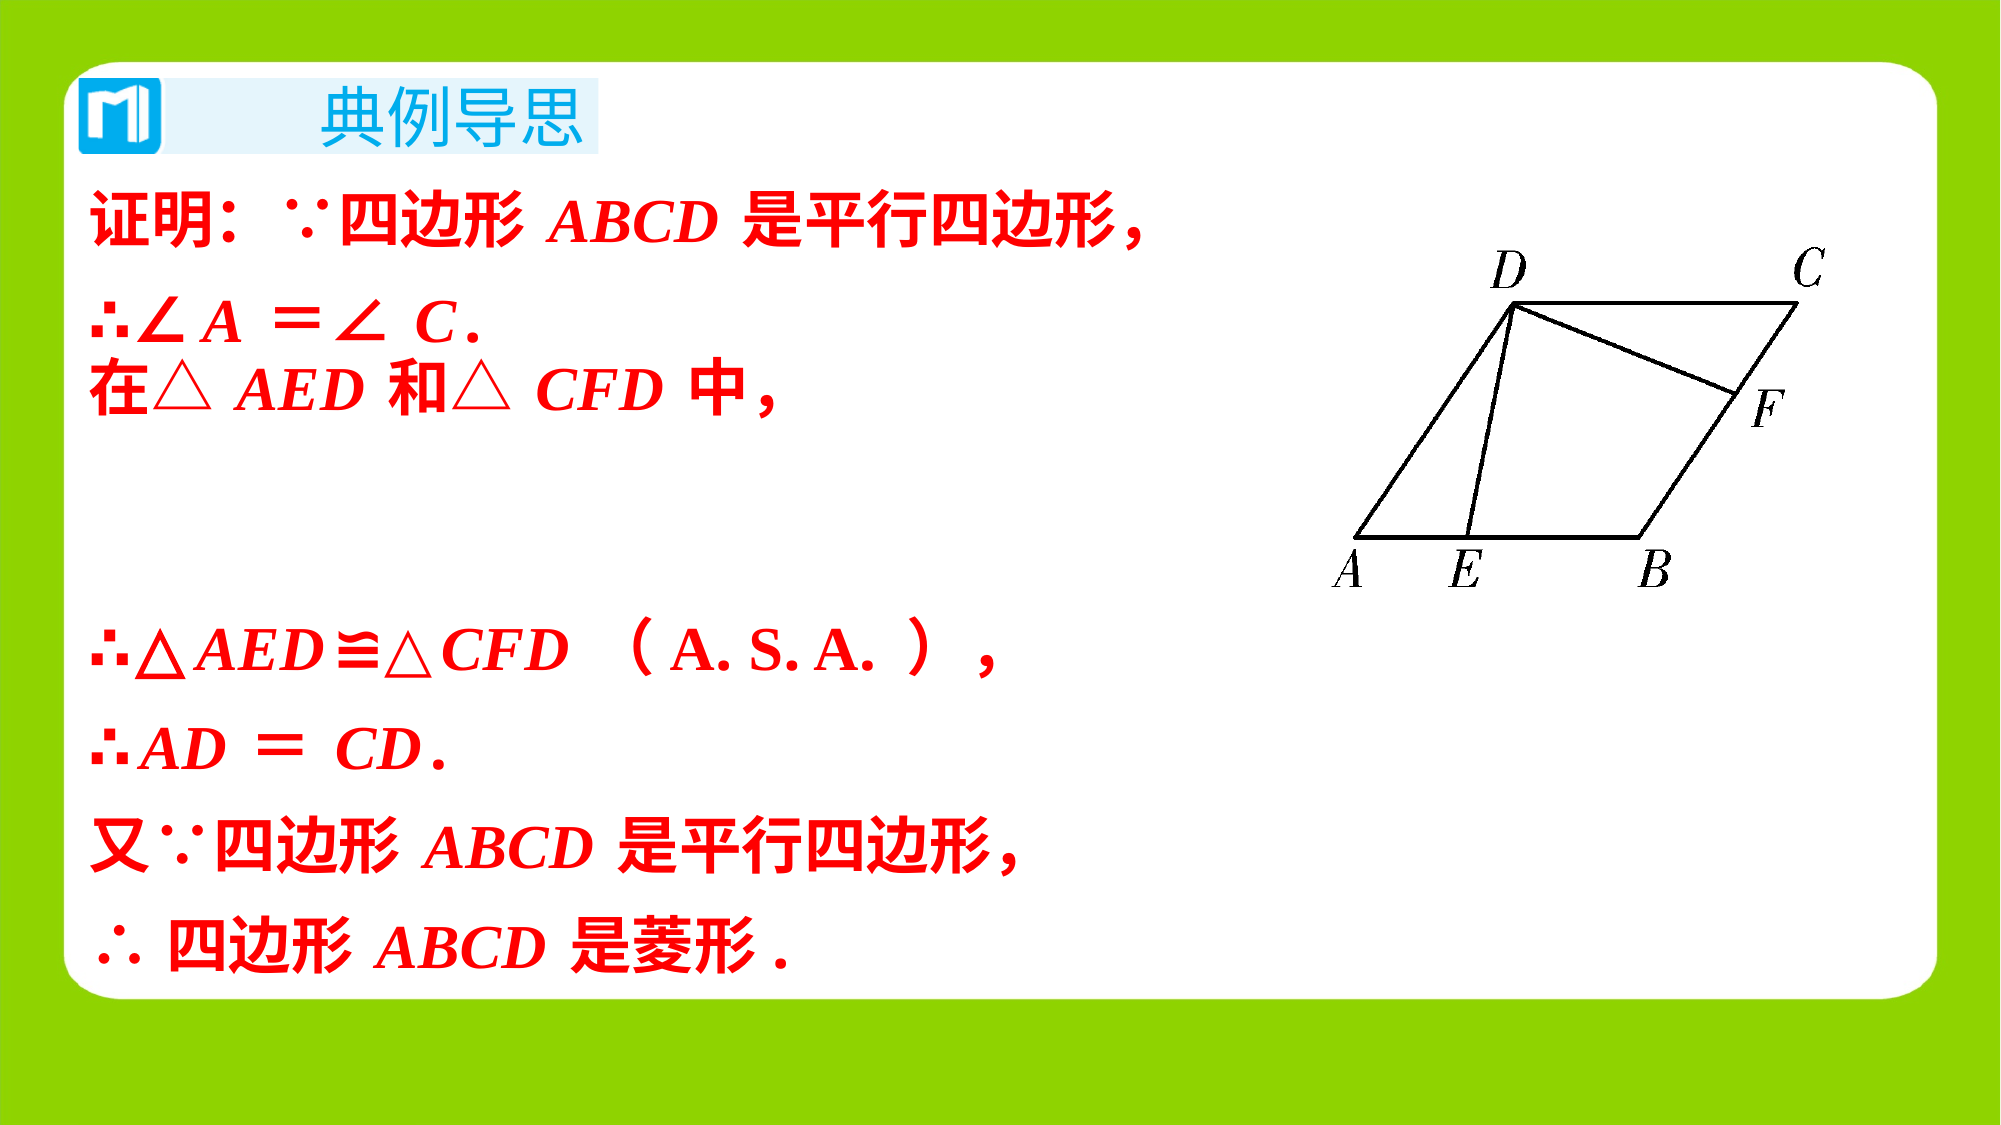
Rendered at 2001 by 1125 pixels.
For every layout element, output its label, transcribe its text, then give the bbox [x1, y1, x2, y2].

picture [0, 0, 2001, 1125]
text_box ∴四边形ABCD是菱形. [88, 905, 881, 997]
text_box 证明：∵四边形ABCD是平行四边形， [88, 180, 1375, 272]
text_box ∴∠A＝∠C. [88, 279, 583, 371]
text_box ∴AD＝CD. [88, 707, 540, 799]
text_box ∴△AED≌△CFD（A. S. A. ）， [88, 608, 1268, 699]
text_box 又∵四边形ABCD是平行四边形， [88, 806, 1223, 898]
